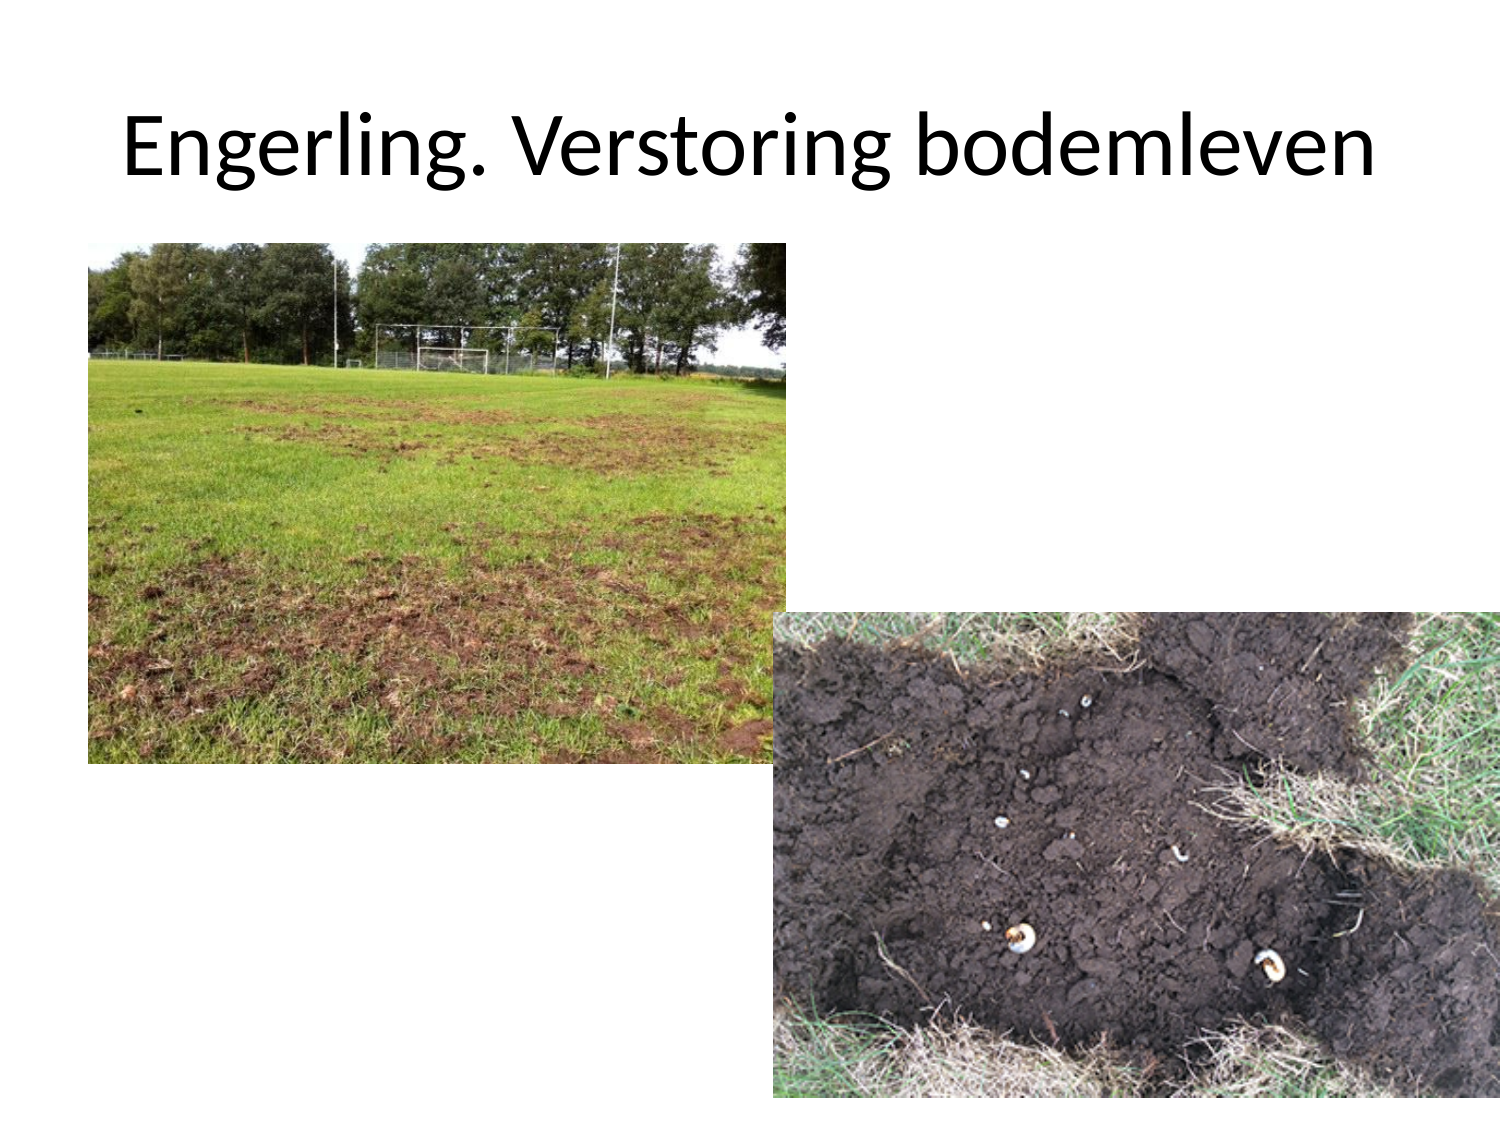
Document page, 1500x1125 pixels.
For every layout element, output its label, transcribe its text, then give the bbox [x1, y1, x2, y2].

picture [773, 612, 1500, 1099]
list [88, 243, 786, 765]
title Engerling. Verstoring bodemleven [75, 45, 1425, 233]
